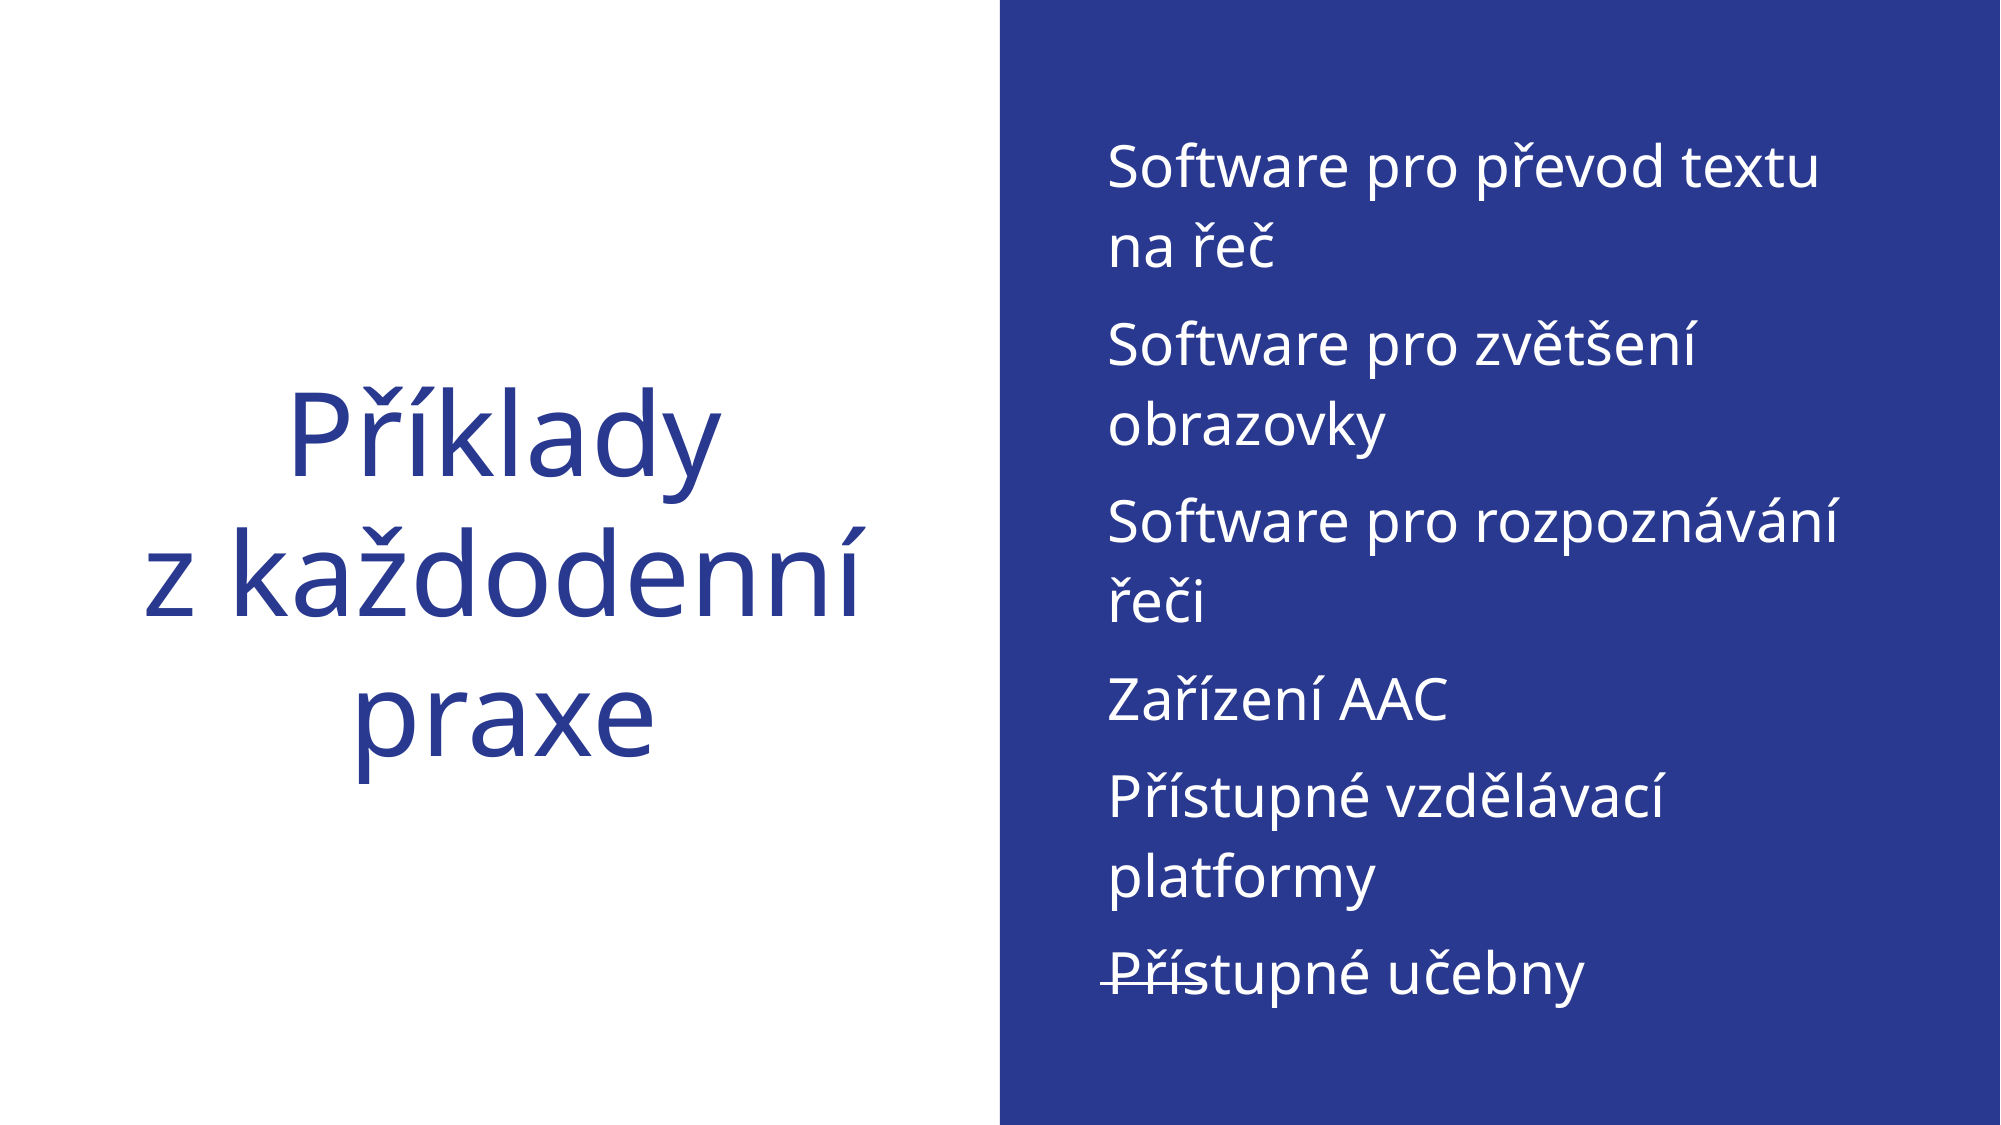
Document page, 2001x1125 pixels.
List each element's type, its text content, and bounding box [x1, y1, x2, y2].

list Software pro převod textu na řeč Software pro zvětšení obrazovky Software pro rozpoznávání řeči Zařízení AAC Přístupné vzdělávací platformy Přístupné učebny [1080, 158, 1920, 967]
title Příklady z každodenní praxe [61, 337, 947, 788]
